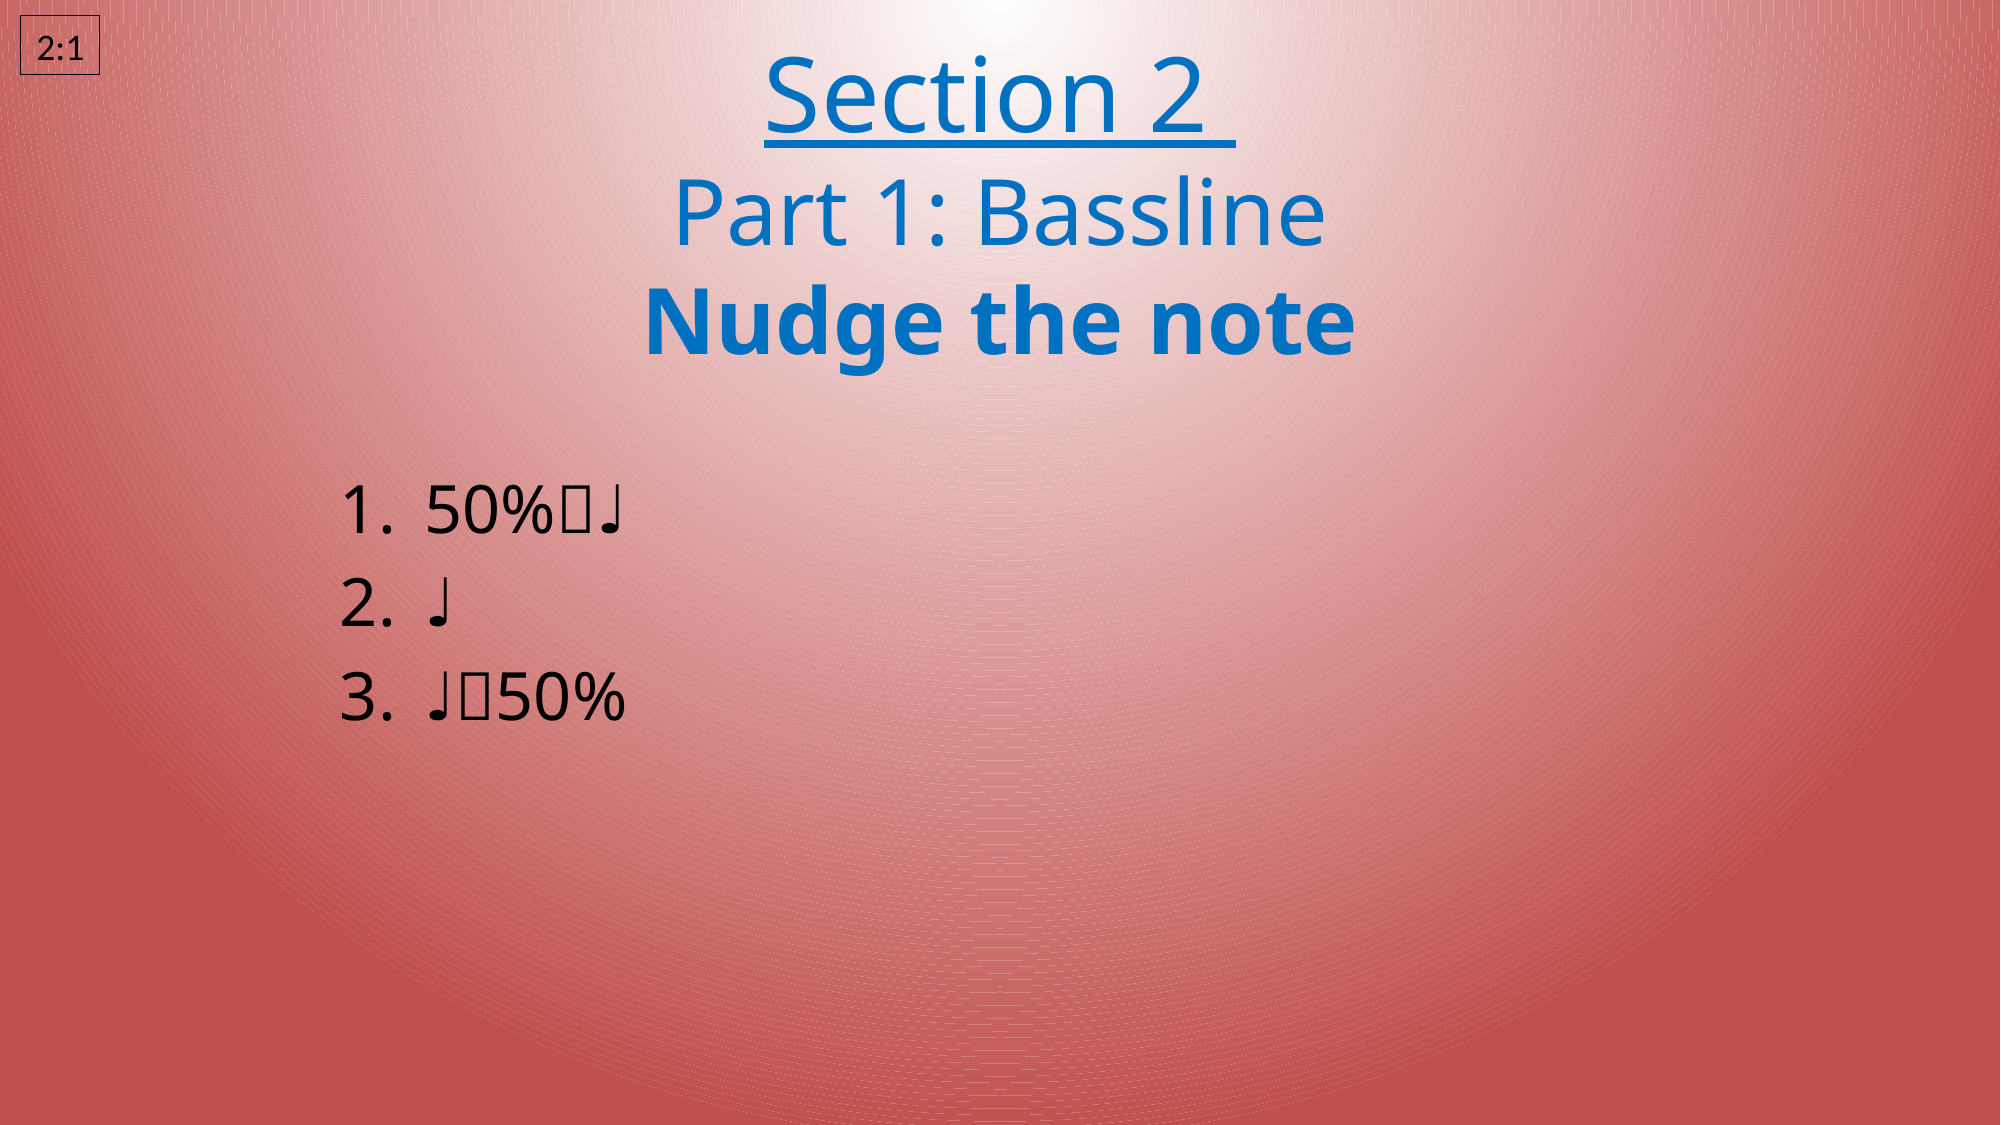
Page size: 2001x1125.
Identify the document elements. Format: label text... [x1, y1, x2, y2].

title Section 2 Part 1: Bassline Nudge the note [99, 20, 1900, 424]
text_box 2:1 [20, 15, 100, 75]
list 50%♩ ♩ ♩50% [324, 459, 1000, 862]
